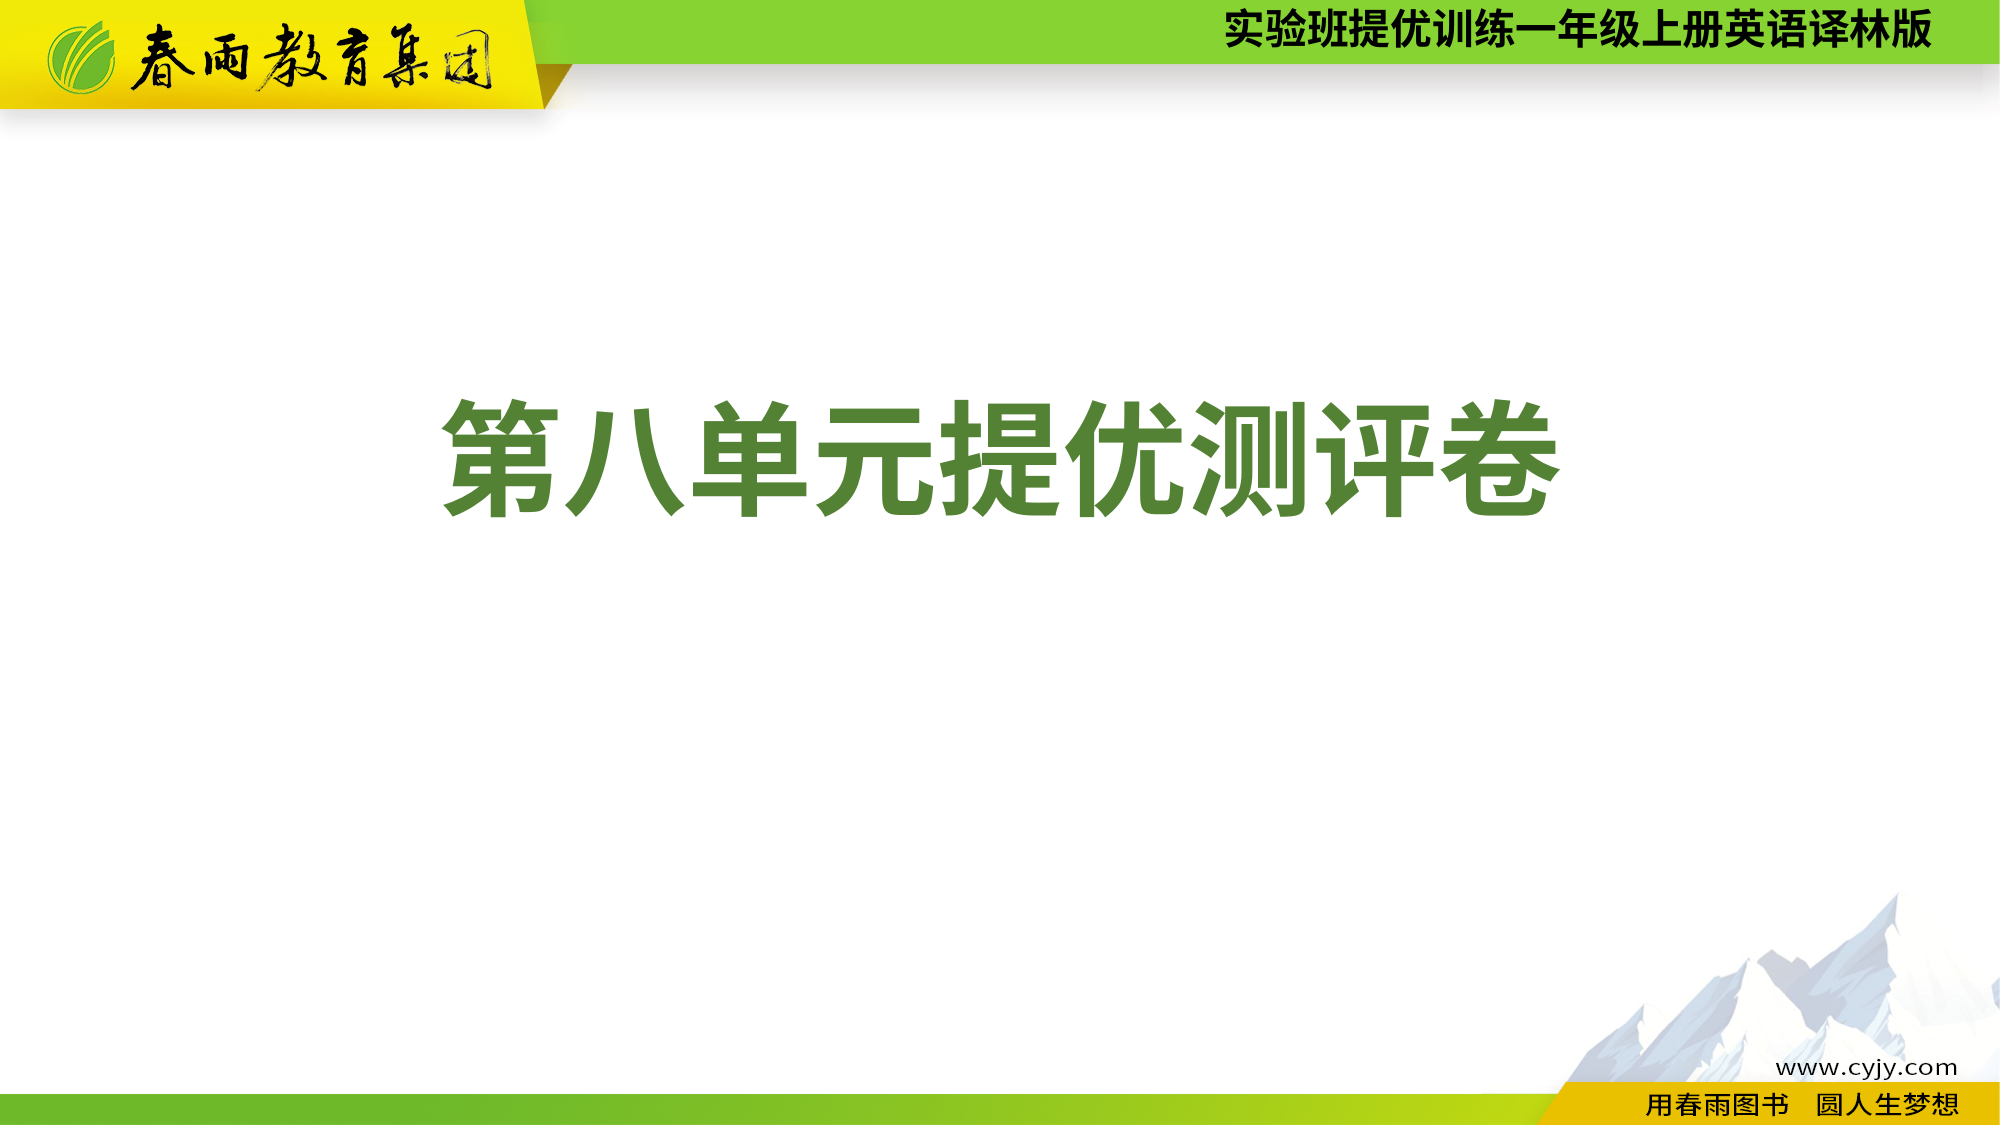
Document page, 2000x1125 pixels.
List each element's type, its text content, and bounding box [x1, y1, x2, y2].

picture [0, 0, 2000, 298]
text_box 第八单元提优测评卷 [0, 298, 2000, 539]
picture [0, 539, 2000, 1125]
